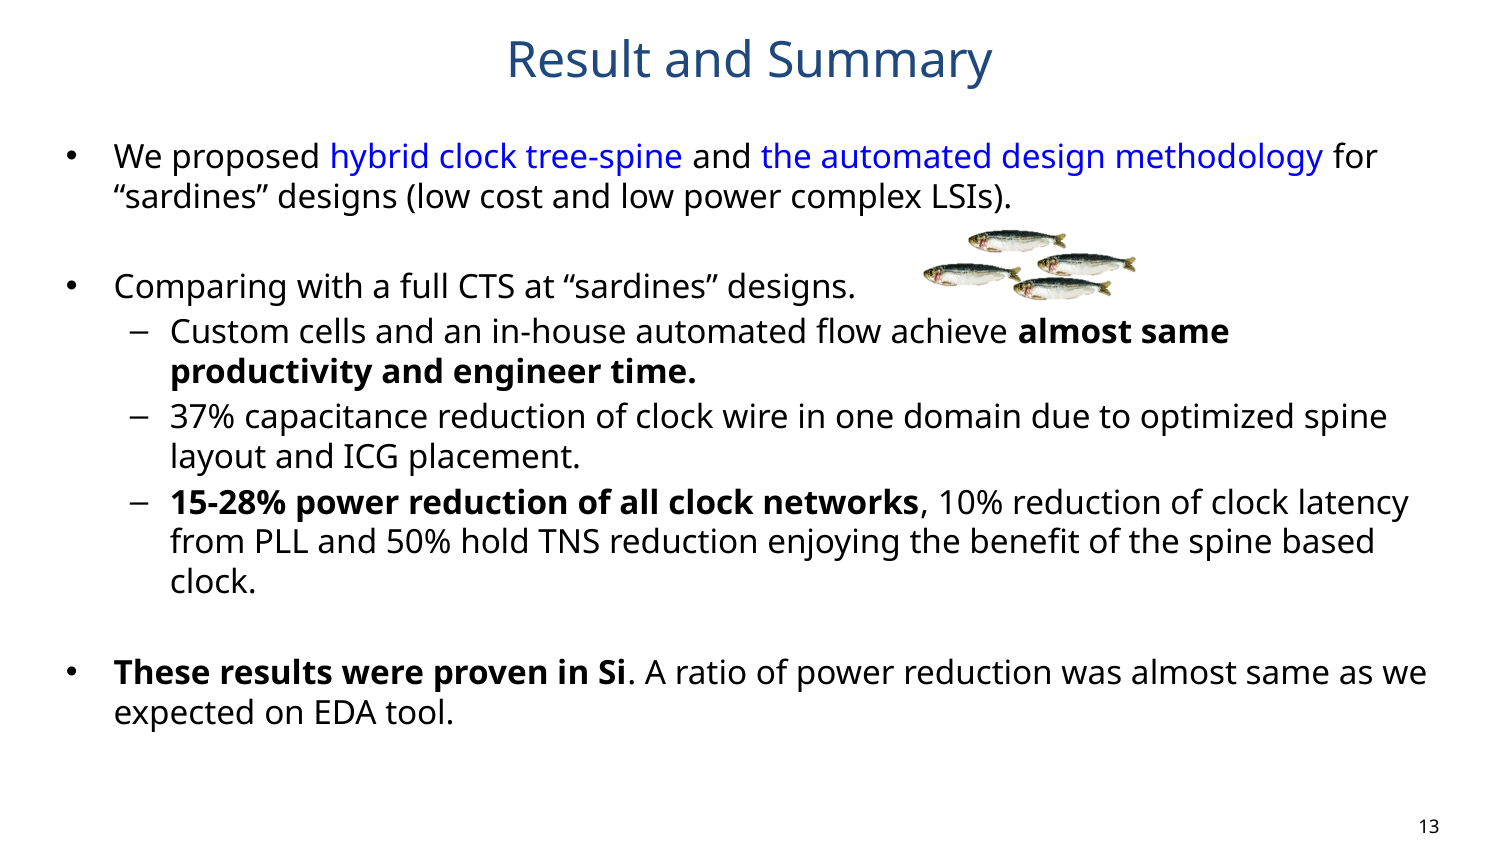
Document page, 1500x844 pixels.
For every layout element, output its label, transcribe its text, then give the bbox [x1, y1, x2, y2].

picture [906, 220, 1150, 314]
title Result and Summary [53, 23, 1447, 93]
slide_number 13 [1358, 810, 1500, 844]
list We proposed hybrid clock tree-spine and the automated design methodology for “sardines” designs (low cost and low power complex LSIs). Comparing with a full CTS at “sardines” designs. Custom cells and an in-house automated flow achieve almost same productivity and engineer time. 37% capacitance reduction of clock wire in one domain due to optimized spine layout and ICG placement. 15-28% power reduction of all clock networks, 10% reduction of clock latency from PLL and 50% hold TNS reduction enjoying the benefit of the spine based clock. These results were proven in Si. A ratio of power reduction was almost same as we expected on EDA tool. [53, 128, 1447, 771]
